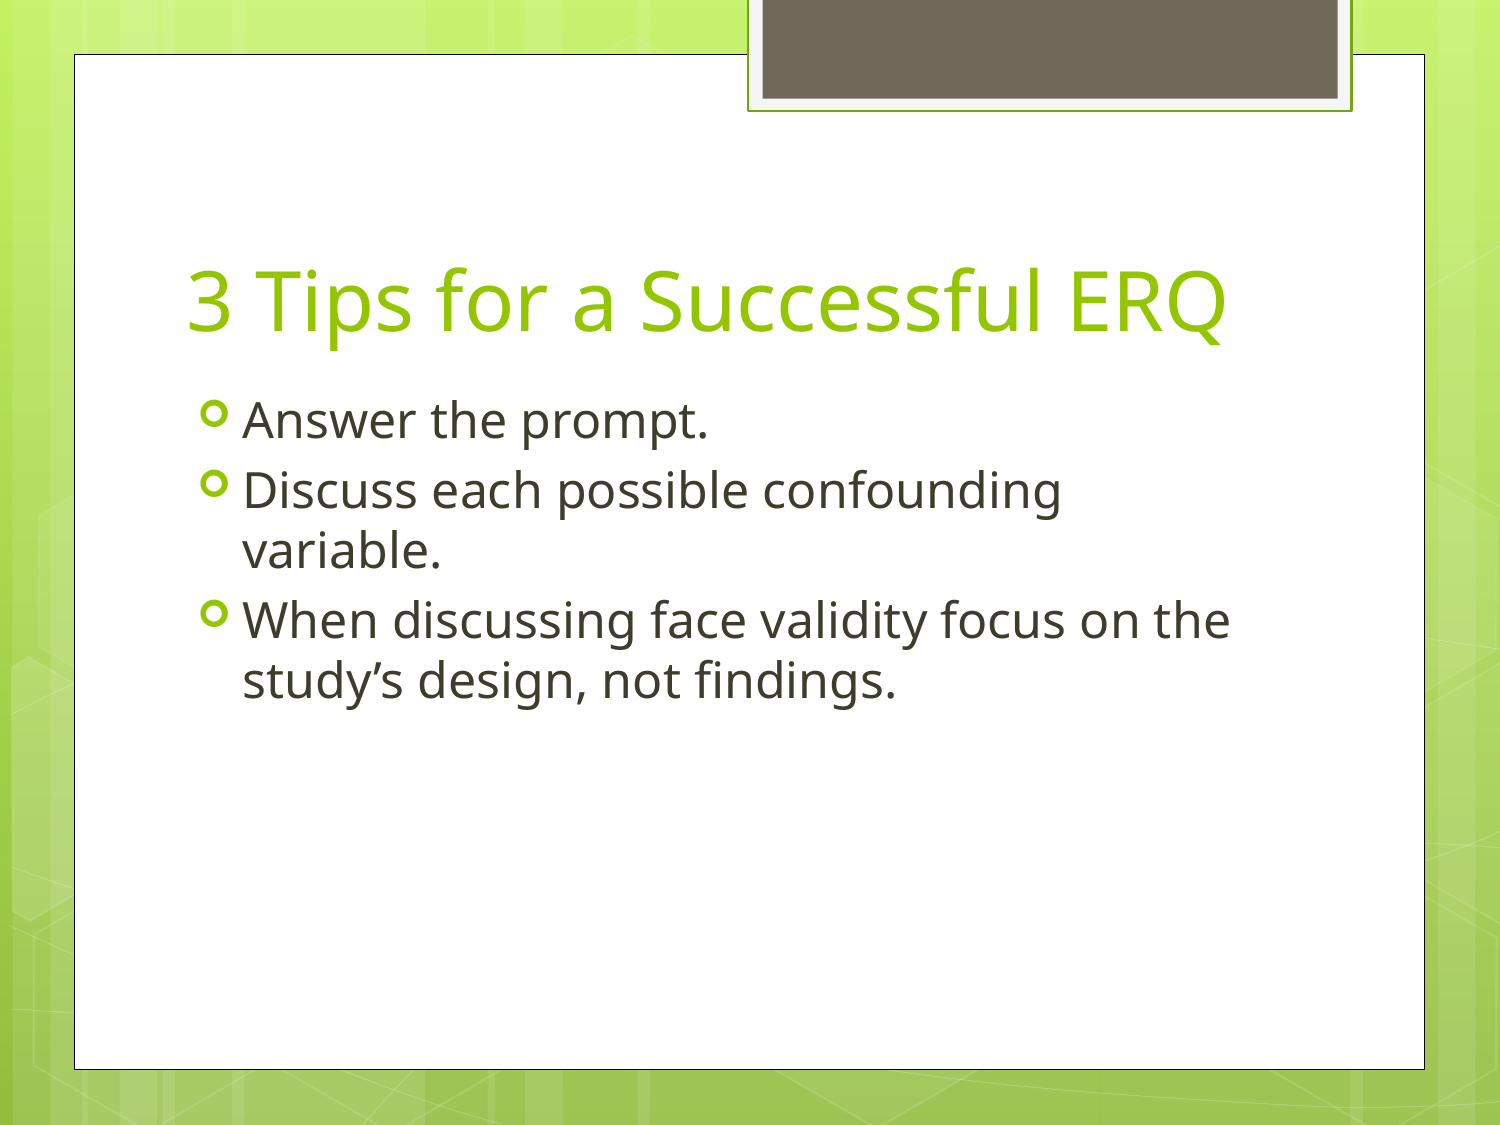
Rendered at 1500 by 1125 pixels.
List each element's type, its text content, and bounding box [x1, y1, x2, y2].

title 3 Tips for a Successful ERQ [171, 168, 1324, 357]
list Answer the prompt. Discuss each possible confounding variable. When discussing face validity focus on the study’s design, not findings. [171, 381, 1283, 957]
